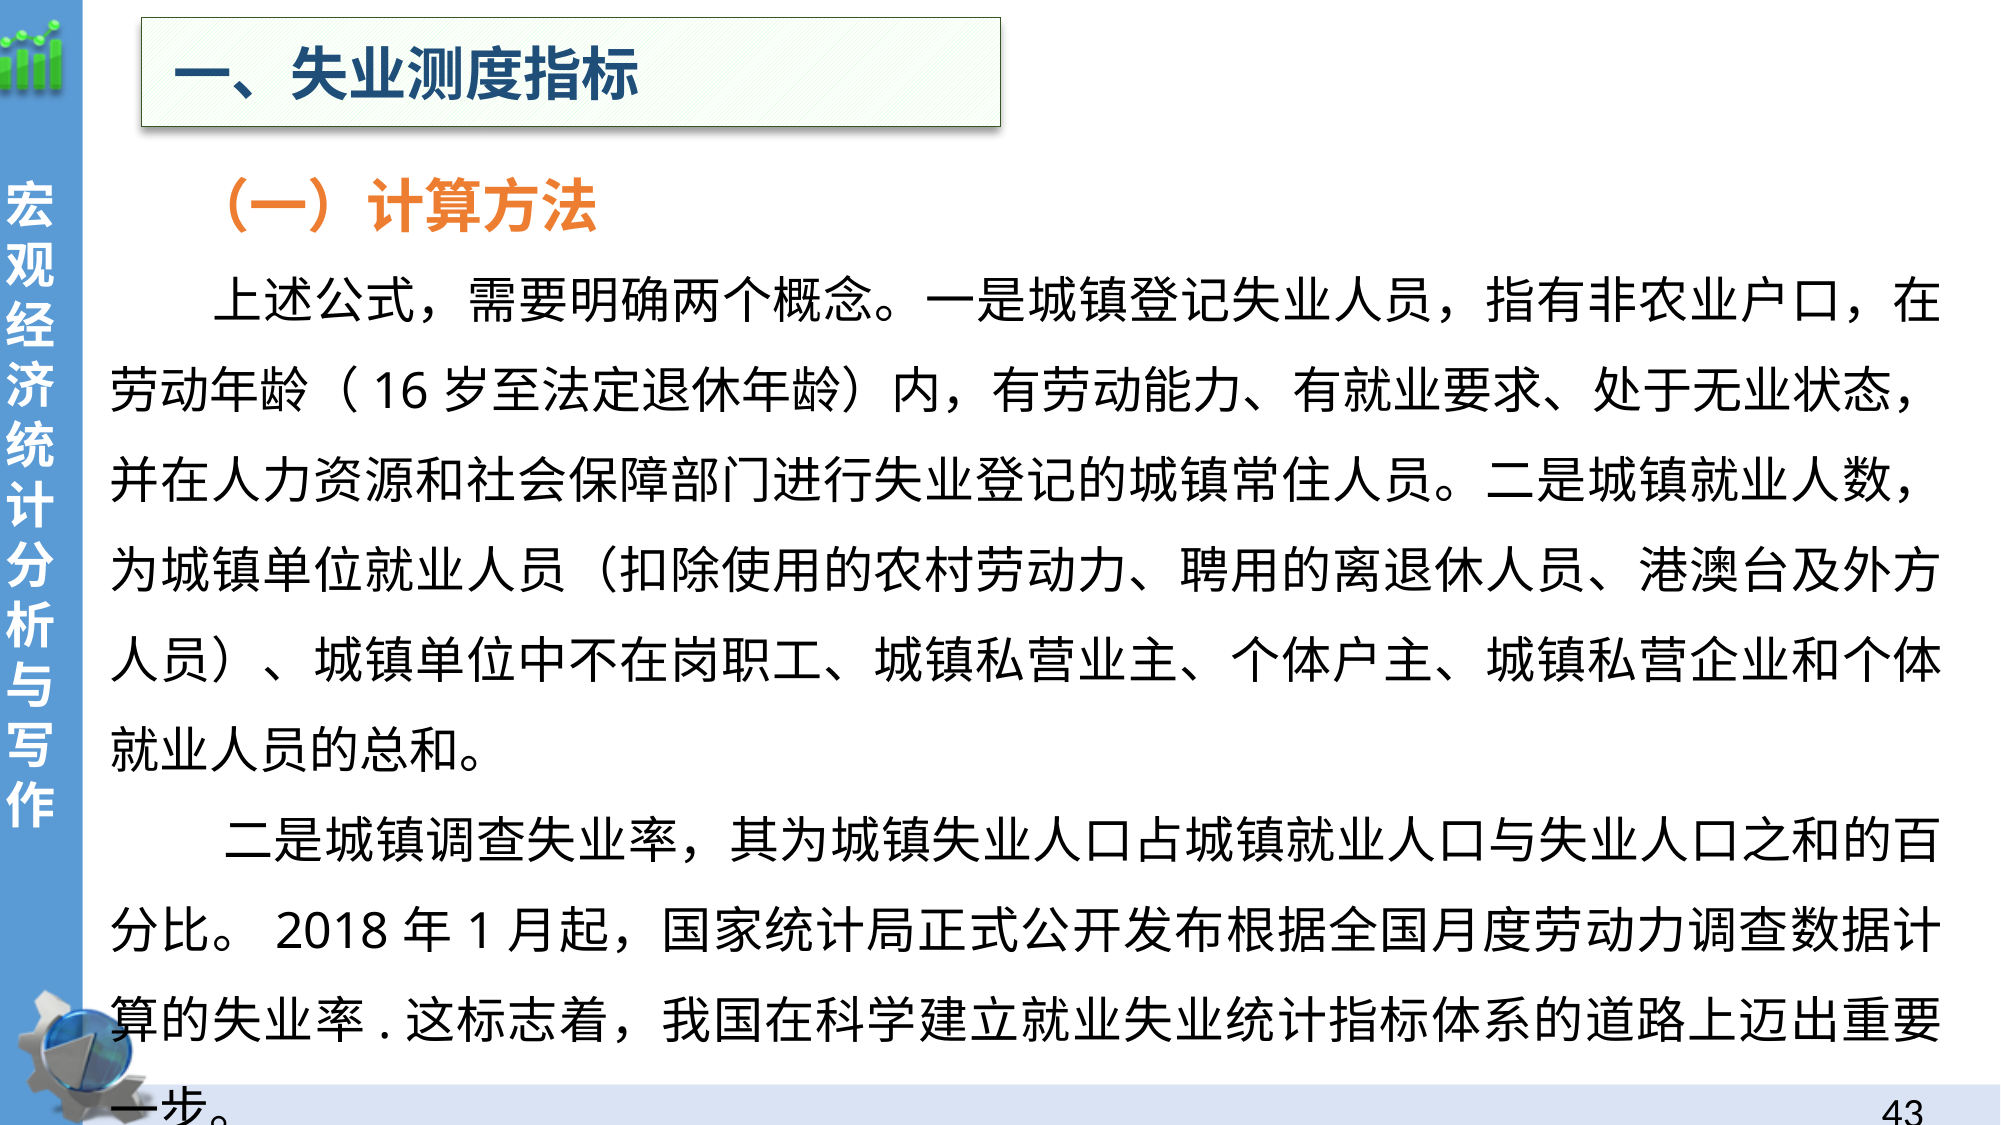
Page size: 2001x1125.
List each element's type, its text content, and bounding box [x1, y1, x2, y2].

text_box 一、失业测度指标 [141, 17, 1000, 127]
picture [0, 0, 2001, 1125]
text_box （一）计算方法 上述公式，需要明确两个概念。一是城镇登记失业人员，指有非农业户口，在劳动年龄（16岁至法定退休年龄）内，有劳动能力、有就业要求、处于无业状态，并在人力资源和社会保障部门进行失业登记的城镇常住人员。二是城镇就业人数，为城镇单位就业人员（扣除使用的农村劳动力、聘用的离退休人员、港澳台及外方人员）、城镇单位中不在岗职工、城镇私营业主、个体户主、城镇私营企业和个体就业人员的总和。 二是城镇调查失业率，其为城镇失业人口占城镇就业人口与失业人口之和的百分比。2018年1月起，国家统计局正式公开发布根据全国月度劳动力调查数据计算的失业率.这标志着，我国在科学建立就业失业统计指标体系的道路上迈出重要一步。 [94, 126, 1958, 1050]
text_box [1786, 1085, 1940, 1125]
text_box [179, 238, 1843, 1025]
